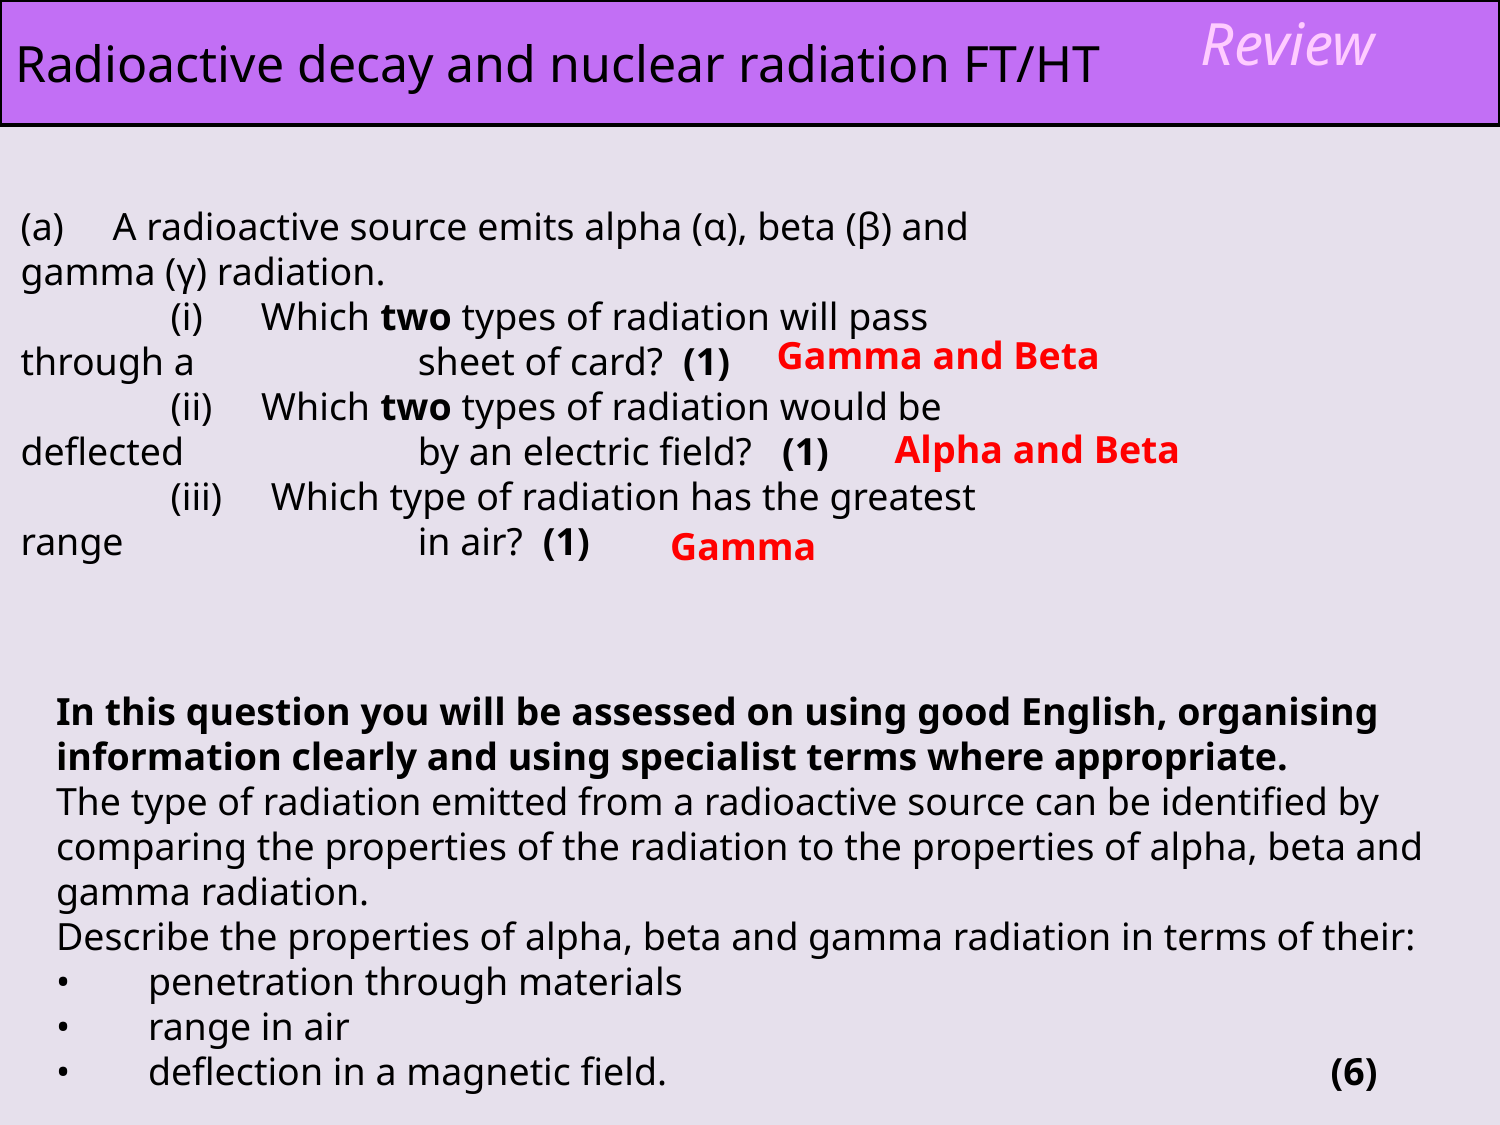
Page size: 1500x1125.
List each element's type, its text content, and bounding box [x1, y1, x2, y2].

text_box Gamma [655, 515, 1058, 575]
text_box Gamma and Beta [761, 324, 1164, 385]
title Radioactive decay and nuclear radiation FT/HT [0, 0, 1500, 127]
text_box (a) A radioactive source emits alpha (α), beta (β) and gamma (γ) radiation. (i) Which two types of radiation will pass through a sheet of card? (1) (ii) Which two types of radiation would be deflected by an electric field? (1) (iii) Which type of radiation has the greatest range in air? (1) [5, 195, 1090, 571]
text_box Review [1185, 0, 1390, 85]
text_box Alpha and Beta [879, 419, 1282, 479]
text_box In this question you will be assessed on using good English, organising information clearly and using specialist terms where appropriate. The type of radiation emitted from a radioactive source can be identified by comparing the properties of the radiation to the properties of alpha, beta and gamma radiation. Describe the properties of alpha, beta and gamma radiation in terms of their: • penetration through materials • range in air • deflection in a magnetic field. (6) [41, 680, 1500, 1101]
